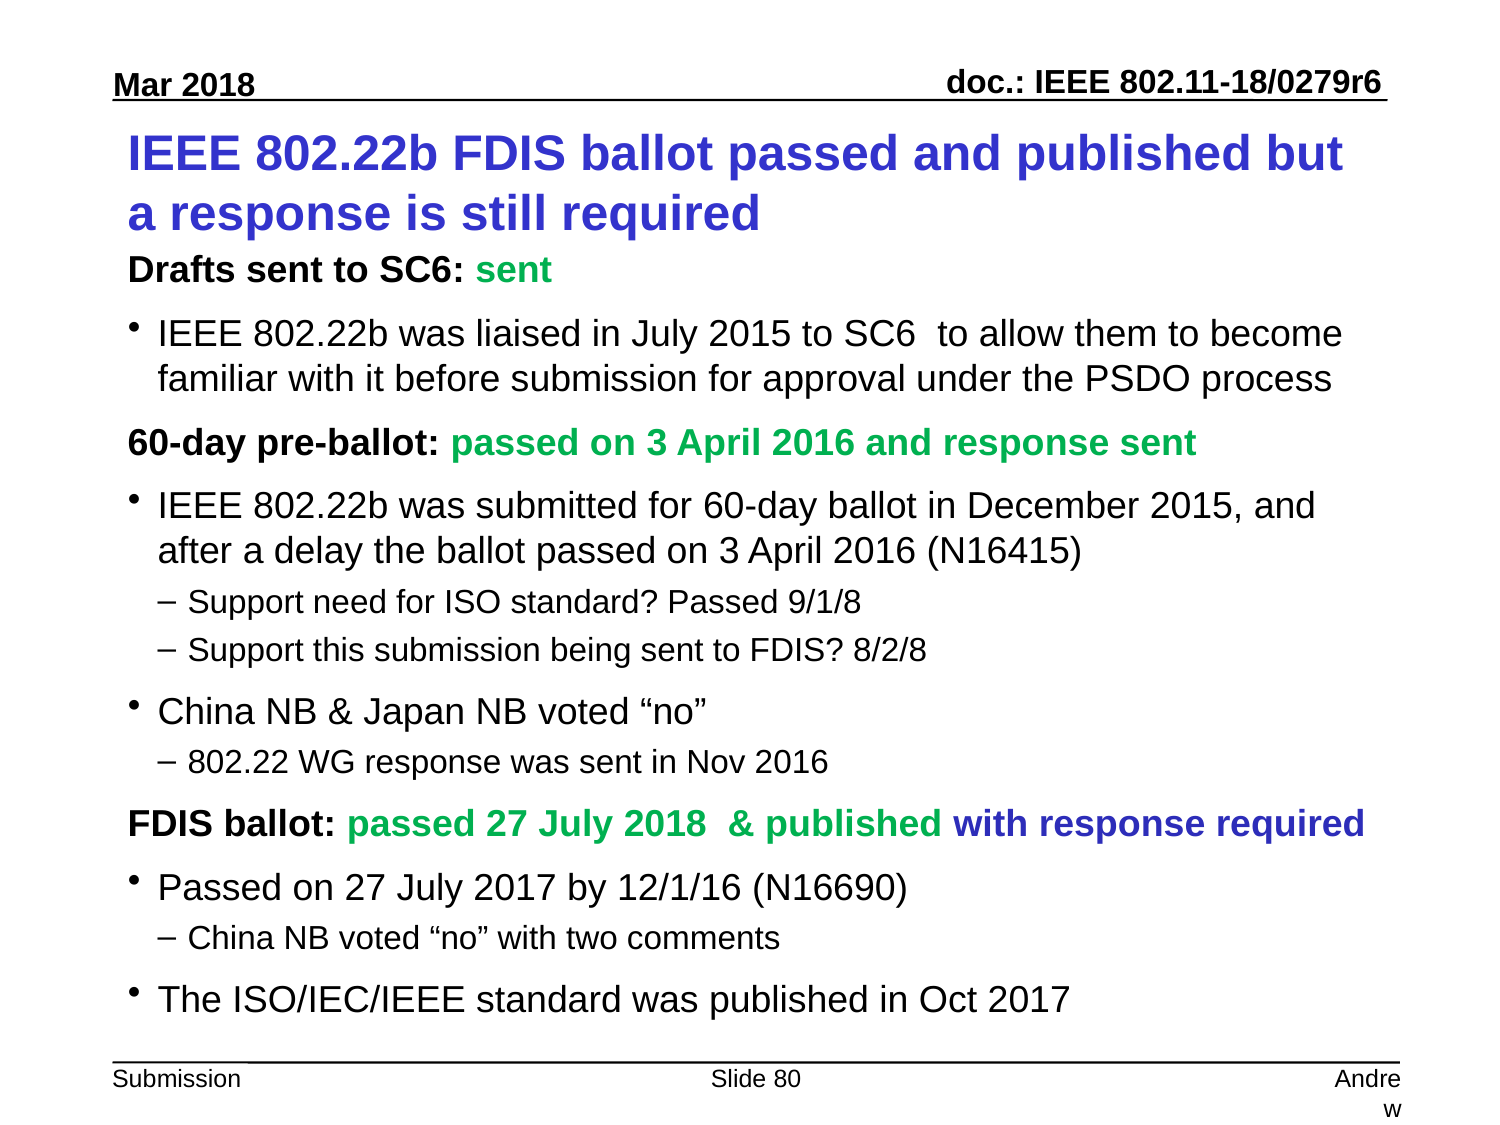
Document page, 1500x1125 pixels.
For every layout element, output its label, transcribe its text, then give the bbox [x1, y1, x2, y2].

list Drafts sent to SC6: sent IEEE 802.22b was liaised in July 2015 to SC6 to allow them to become familiar with it before submission for approval under the PSDO process 60-day pre-ballot: passed on 3 April 2016 and response sent IEEE 802.22b was submitted for 60-day ballot in December 2015, and after a delay the ballot passed on 3 April 2016 (N16415) Support need for ISO standard? Passed 9/1/8 Support this submission being sent to FDIS? 8/2/8 China NB & Japan NB voted “no” 802.22 WG response was sent in Nov 2016 FDIS ballot: passed 27 July 2018 & published with response required Passed on 27 July 2017 by 12/1/16 (N16690) China NB voted “no” with two comments The ISO/IEC/IEEE standard was published in Oct 2017 [112, 237, 1388, 913]
slide_number Slide 80 [709, 1061, 803, 1093]
title IEEE 802.22b FDIS ballot passed and published but a response is still required [112, 112, 1388, 237]
footer Andrew Myles, Cisco [1320, 1061, 1402, 1093]
